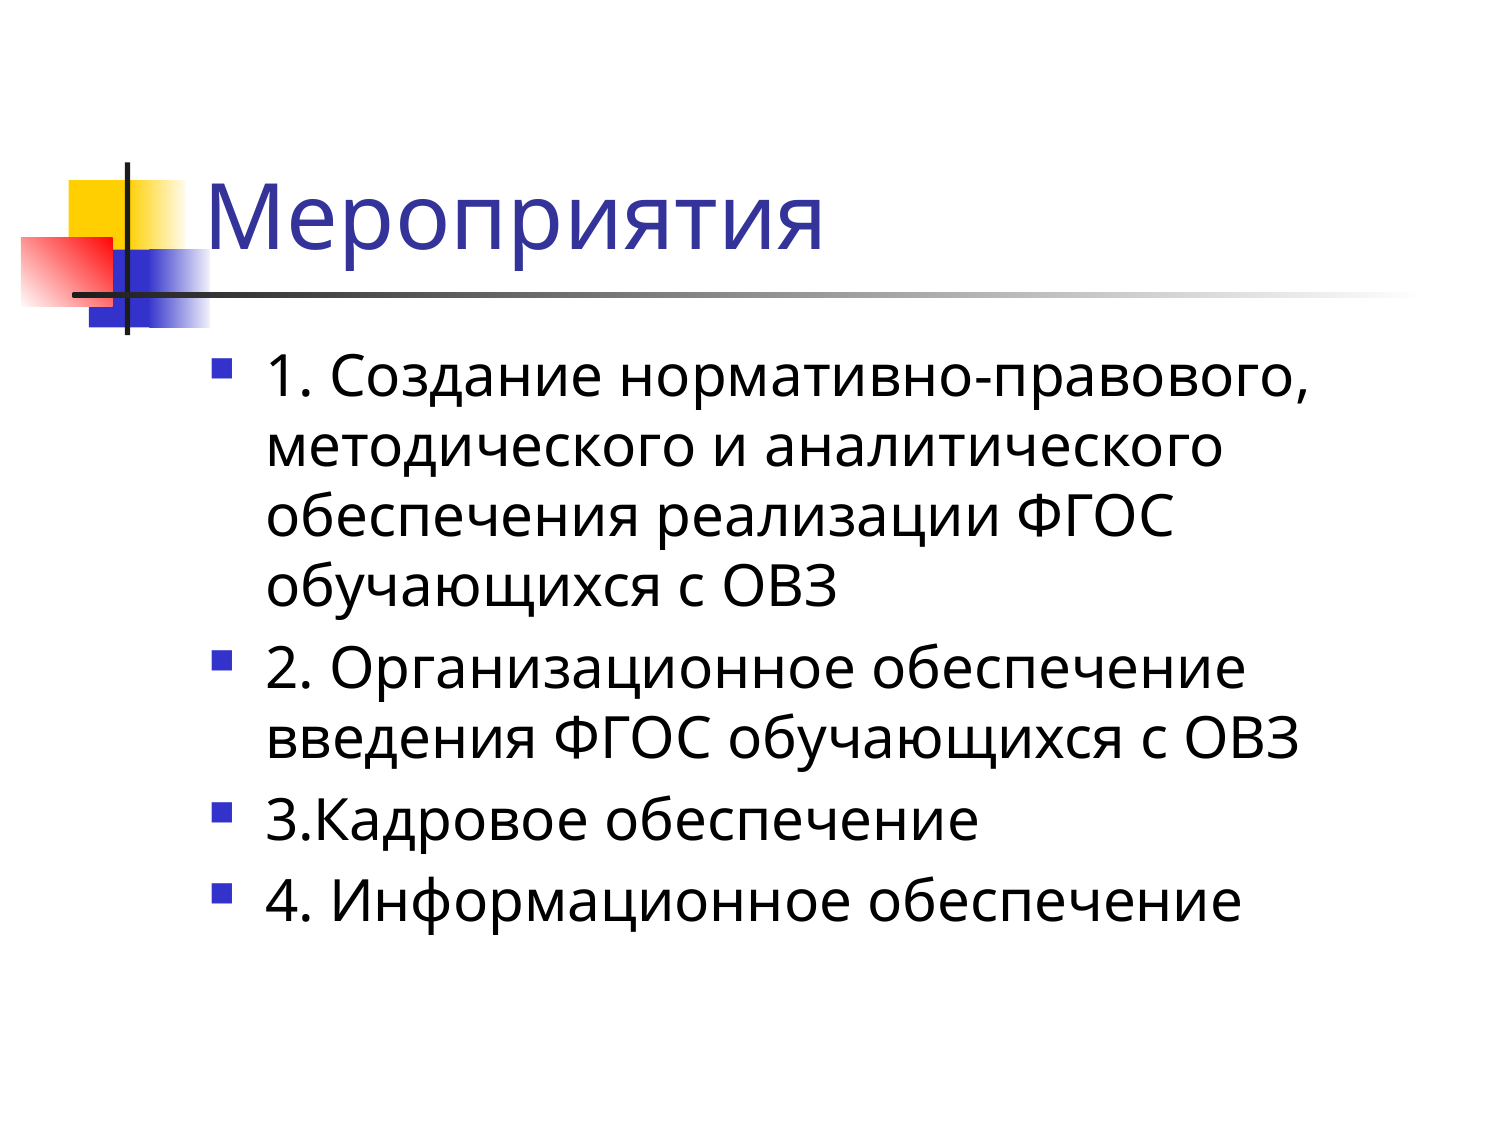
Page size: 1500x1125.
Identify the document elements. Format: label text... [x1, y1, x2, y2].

title Мероприятия [188, 34, 1468, 276]
list 1. Создание нормативно-правового, методического и аналитического обеспечения реализации ФГОС обучающихся с ОВЗ 2. Организационное обеспечение введения ФГОС обучающихся с ОВЗ 3.Кадровое обеспечение 4. Информационное обеспечение [193, 330, 1470, 1007]
